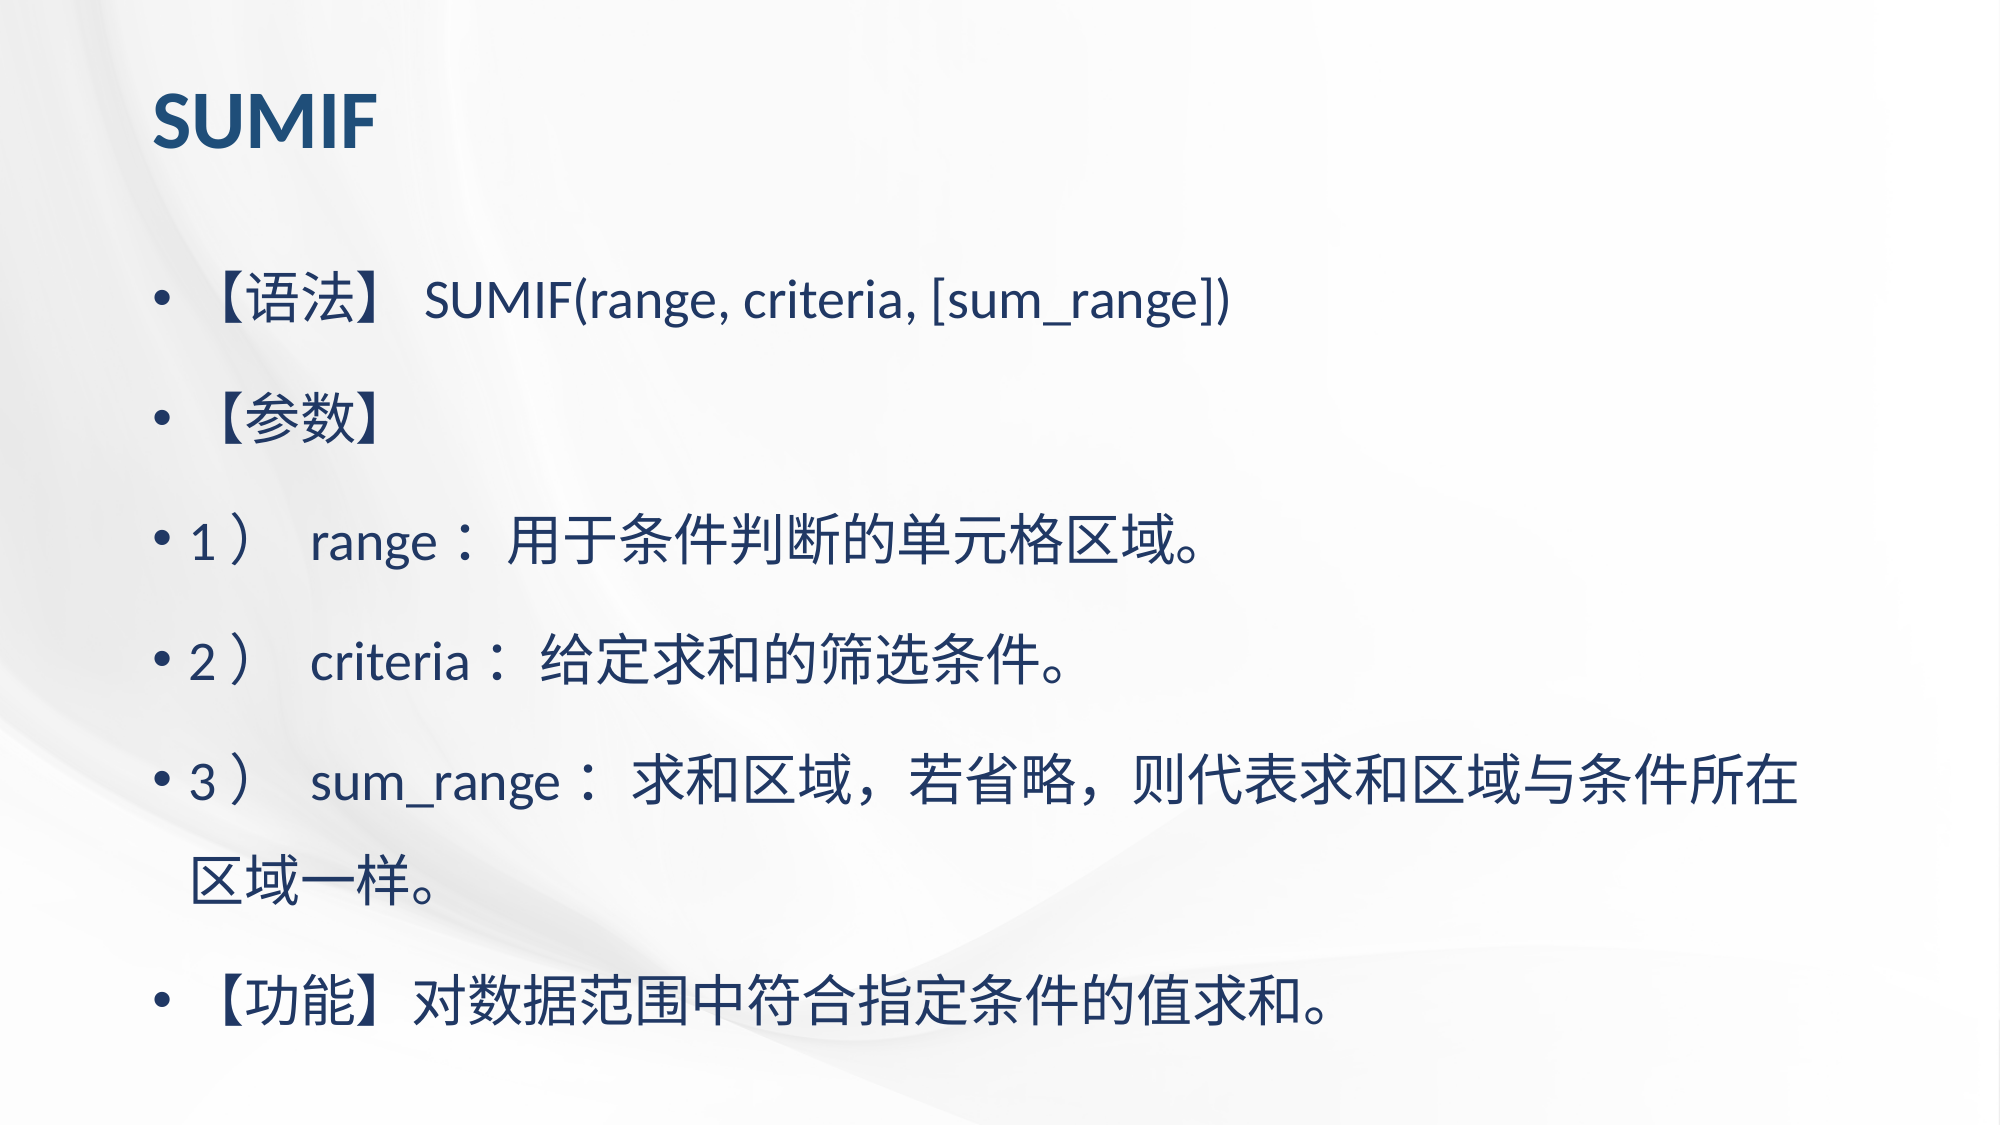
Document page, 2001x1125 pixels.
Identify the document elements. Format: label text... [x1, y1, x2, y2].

title SUMIF [137, 59, 1863, 184]
list 【语法】SUMIF(range, criteria, [sum_range]) 【参数】 1） range：用于条件判断的单元格区域。 2） criteria：给定求和的筛选条件。 3） sum_range：求和区域，若省略，则代表求和区域与条件所在区域一样。 【功能】对数据范围中符合指定条件的值求和。 [137, 222, 1863, 1043]
